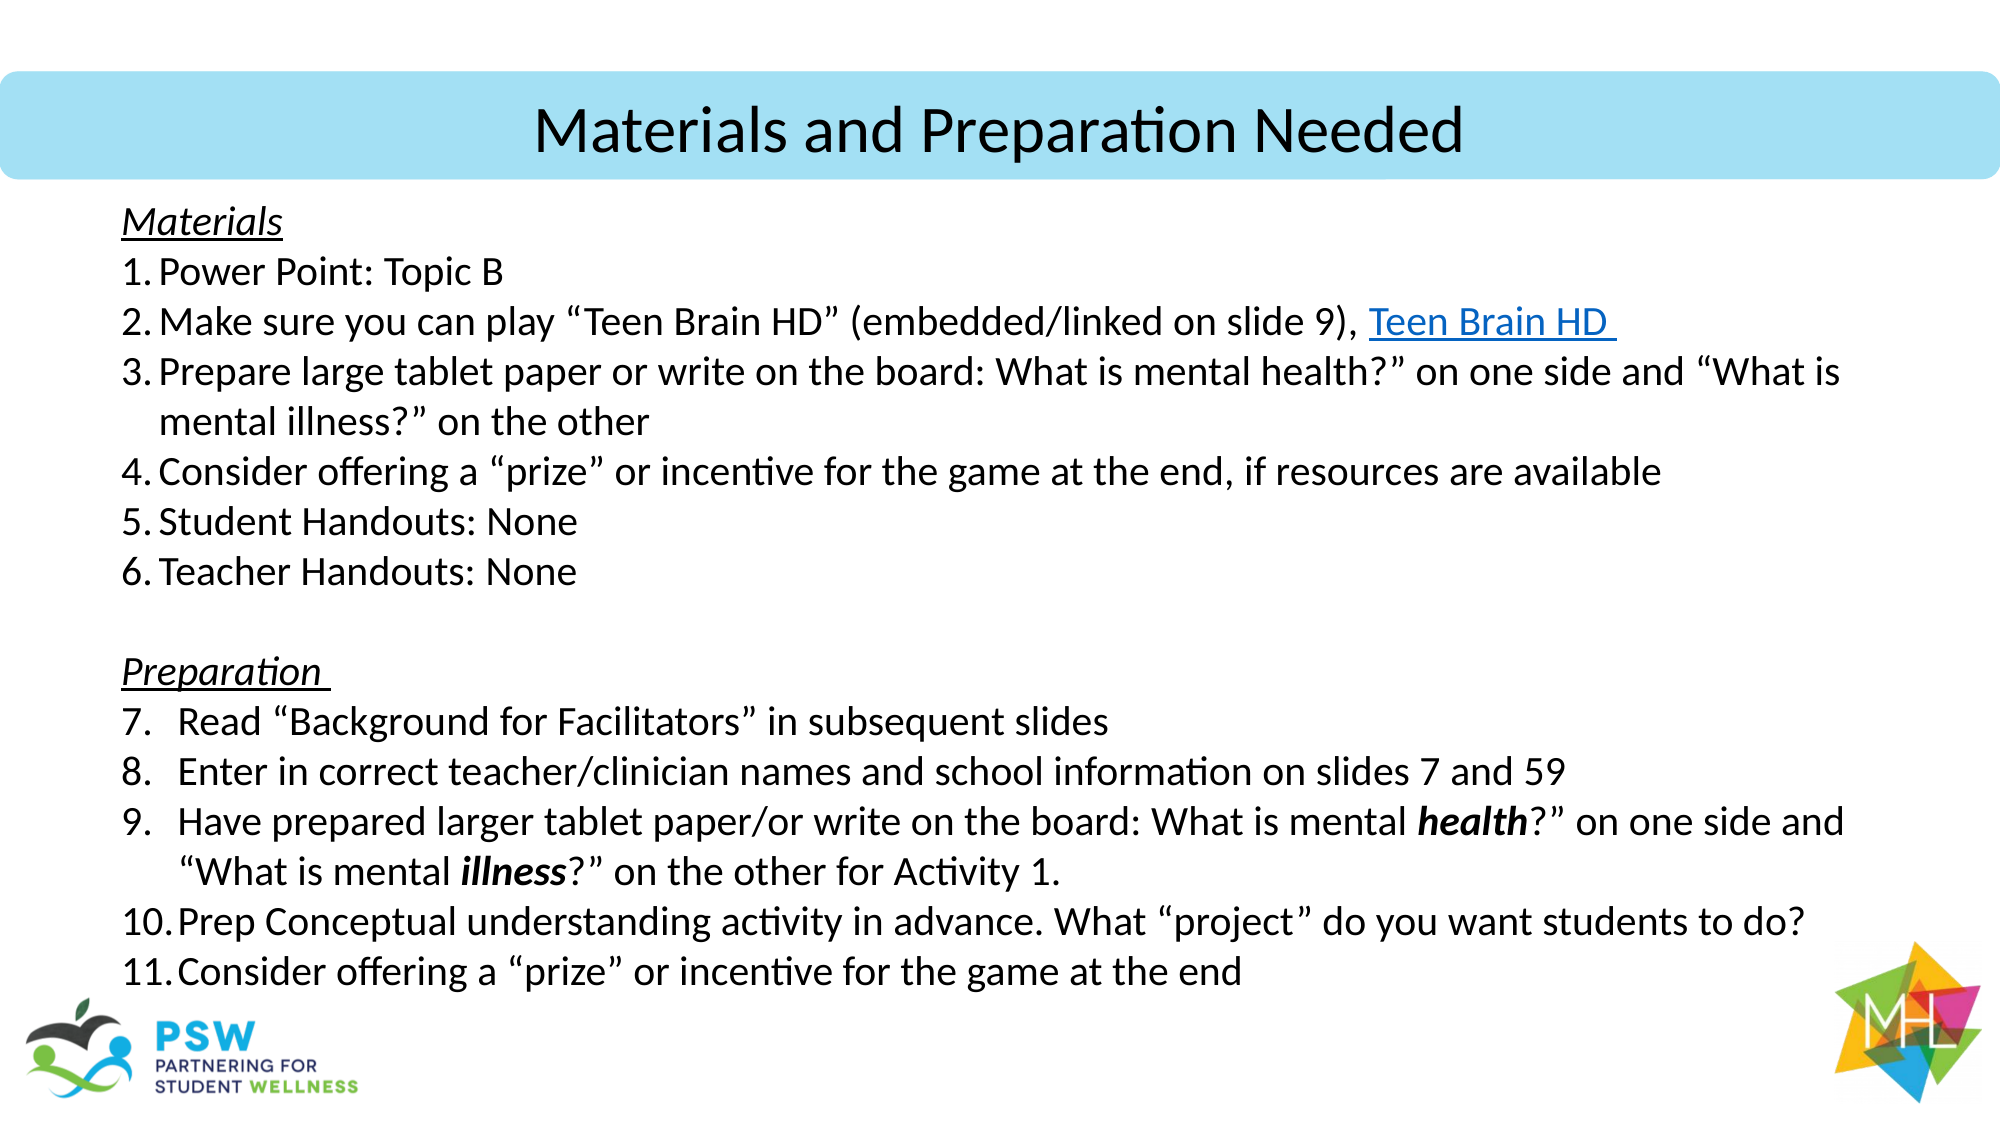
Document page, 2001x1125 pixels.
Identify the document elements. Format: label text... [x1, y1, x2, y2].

text_box Materials and Preparation Needed [0, 72, 2000, 179]
picture [0, 0, 2001, 1125]
text_box Materials Power Point: Topic B Make sure you can play “Teen Brain HD” (embedded/linked on slide 9), Teen Brain HD Prepare large tablet paper or write on the board: What is mental health?” on one side and “What is mental illness?” on the other Consider offering a “prize” or incentive for the game at the end, if resources are available Student Handouts: None Teacher Handouts: None Preparation Read “Background for Facilitators” in subsequent slides Enter in correct teacher/clinician names and school information on slides 7 and 59 Have prepared larger tablet paper/or write on the board: What is mental health?” on one side and “What is mental illness?” on the other for Activity 1. Prep Conceptual understanding activity in advance. What “project” do you want students to do? Consider offering a “prize” or incentive for the game at the end [106, 178, 1894, 1059]
